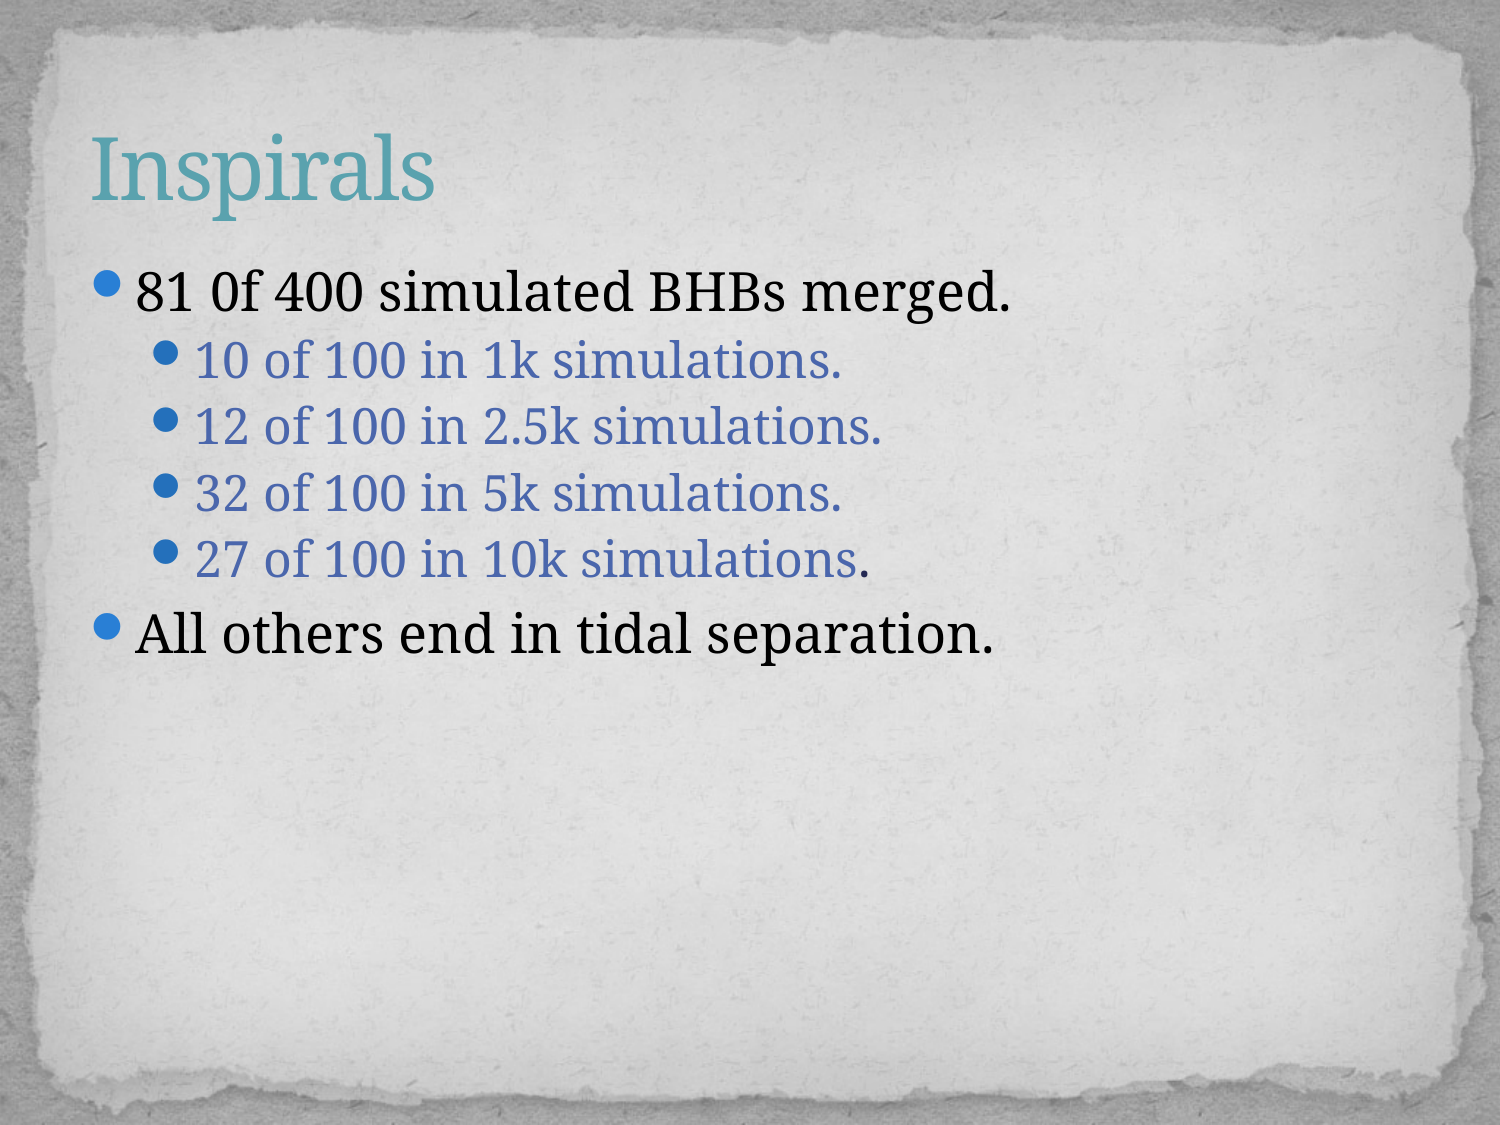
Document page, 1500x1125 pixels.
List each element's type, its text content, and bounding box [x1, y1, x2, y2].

title Inspirals [74, 24, 1425, 225]
list 81 0f 400 simulated BHBs merged. 10 of 100 in 1k simulations. 12 of 100 in 2.5k simulations. 32 of 100 in 5k simulations. 27 of 100 in 10k simulations. All others end in tidal separation. [75, 249, 1425, 1000]
